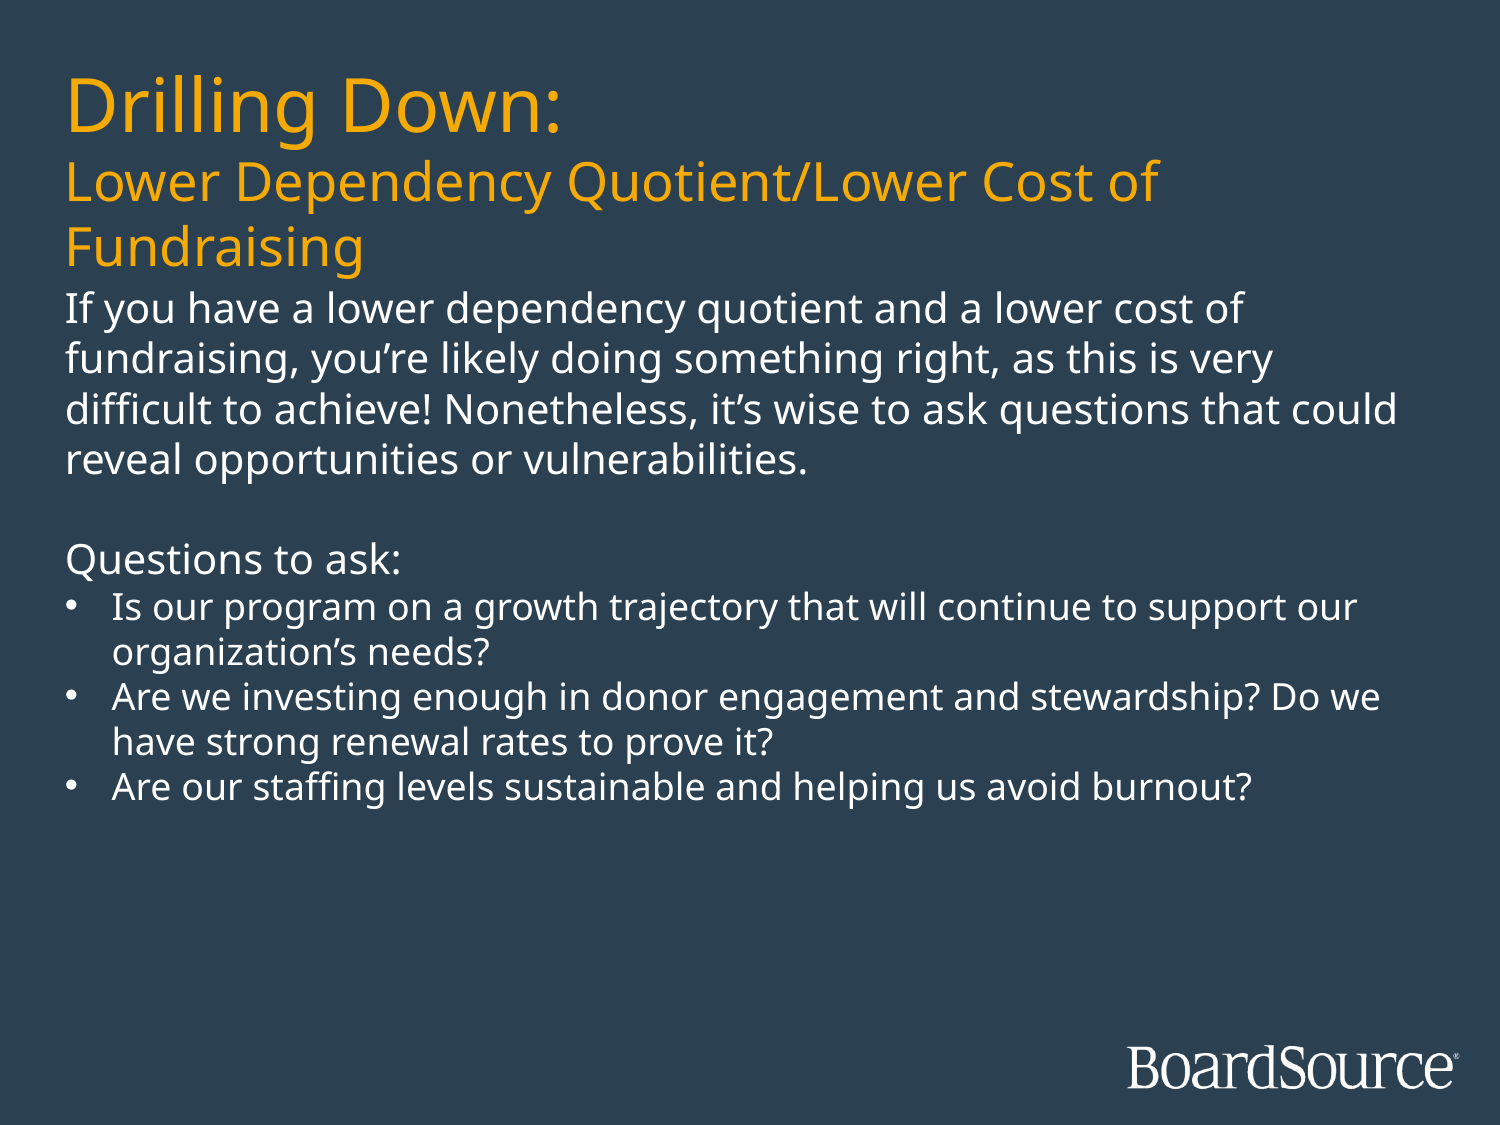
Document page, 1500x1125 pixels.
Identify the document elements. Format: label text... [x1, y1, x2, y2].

picture [1124, 1043, 1463, 1091]
text_box Drilling Down: Lower Dependency Quotient/Lower Cost of Fundraising [50, 49, 1450, 285]
text_box If you have a lower dependency quotient and a lower cost of fundraising, you’re likely doing something right, as this is very difficult to achieve! Nonetheless, it’s wise to ask questions that could reveal opportunities or vulnerabilities. Questions to ask: Is our program on a growth trajectory that will continue to support our organization’s needs? Are we investing enough in donor engagement and stewardship? Do we have strong renewal rates to prove it? Are our staffing levels sustainable and helping us avoid burnout? [50, 274, 1425, 815]
